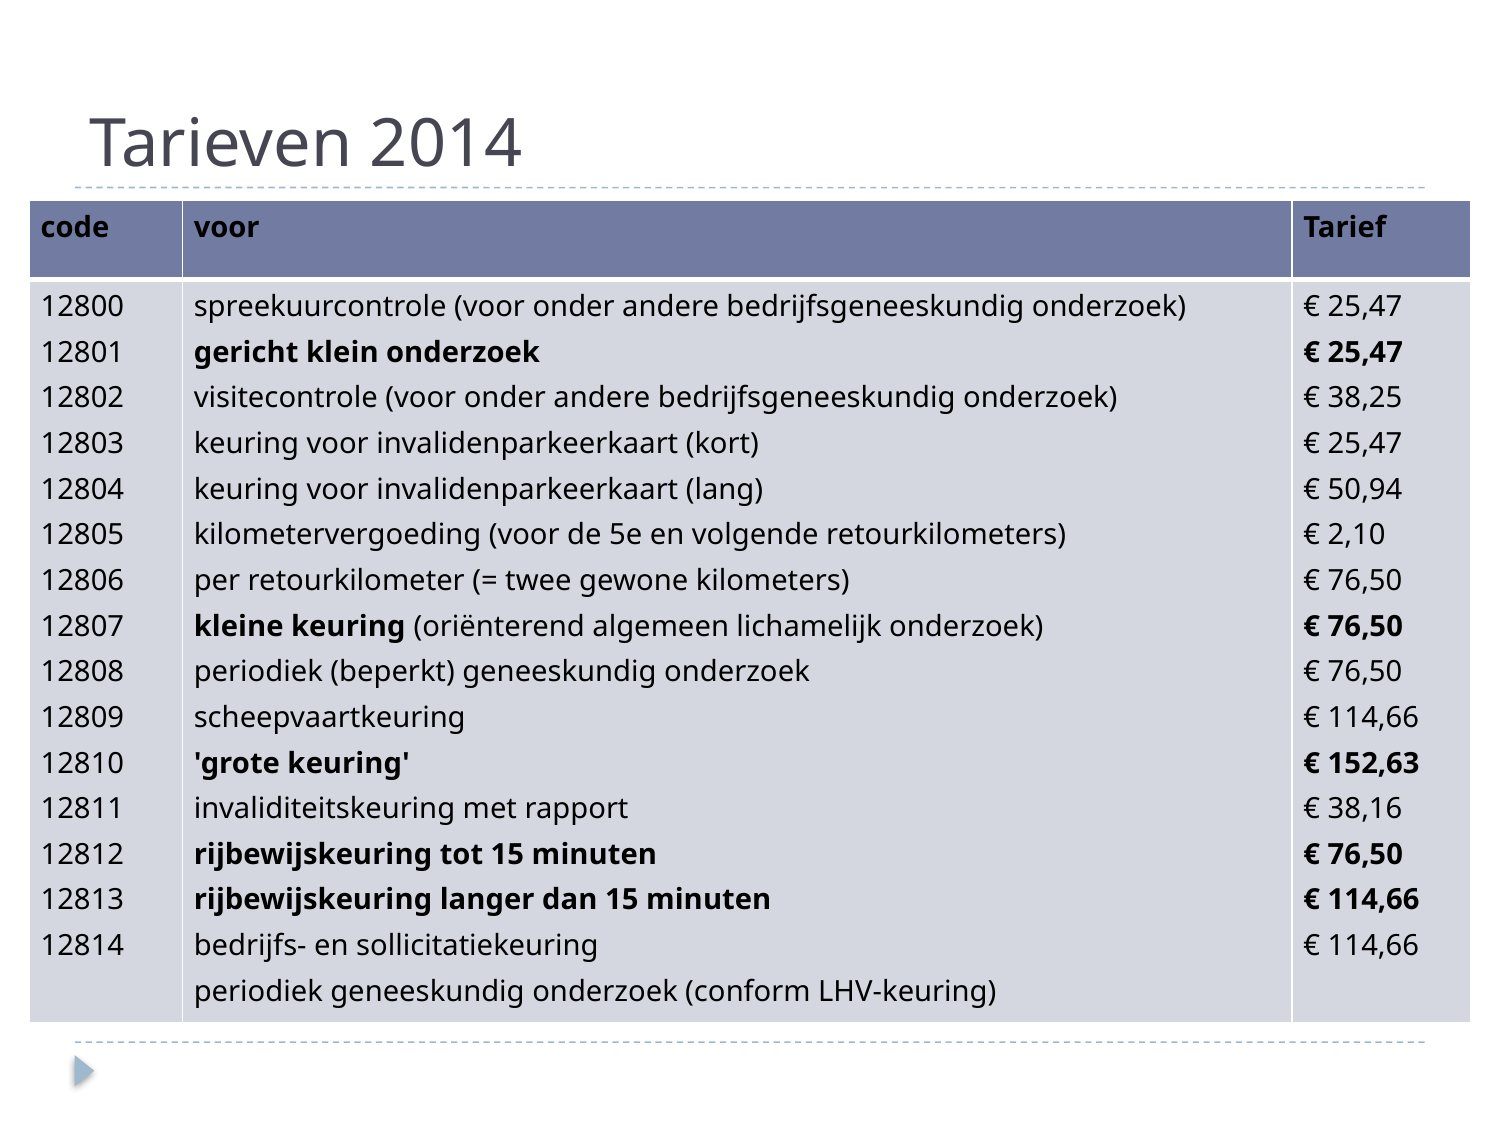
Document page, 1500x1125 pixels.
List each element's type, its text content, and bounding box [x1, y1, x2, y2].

table_header Tarief [1293, 201, 1470, 277]
table_header voor [183, 201, 1291, 277]
table_cell € 25,47 € 25,47 € 38,25 € 25,47 € 50,94 € 2,10 € 76,50 € 76,50 € 76,50 € 114,66 € 152,63 € 38,16 € 76,50 € 114,66 € 114,66 [1293, 282, 1470, 1022]
table_cell 12800 12801 12802 12803 12804 12805 12806 12807 12808 12809 12810 12811 12812 12813 12814 [30, 282, 182, 1022]
table_cell spreekuurcontrole (voor onder andere bedrijfsgeneeskundig onderzoek) gericht klein onderzoek visitecontrole (voor onder andere bedrijfsgeneeskundig onderzoek) keuring voor invalidenparkeerkaart (kort) keuring voor invalidenparkeerkaart (lang) kilometervergoeding (voor de 5e en volgende retourkilometers) per retourkilometer (= twee gewone kilometers) kleine keuring (oriënterend algemeen lichamelijk onderzoek) periodiek (beperkt) geneeskundig onderzoek scheepvaartkeuring 'grote keuring' invaliditeitskeuring met rapport rijbewijskeuring tot 15 minuten rijbewijskeuring langer dan 15 minuten bedrijfs- en sollicitatiekeuring periodiek geneeskundig onderzoek (conform LHV-keuring) [183, 282, 1291, 1022]
title Tarieven 2014 [75, 24, 1425, 188]
table_header code [30, 201, 182, 277]
